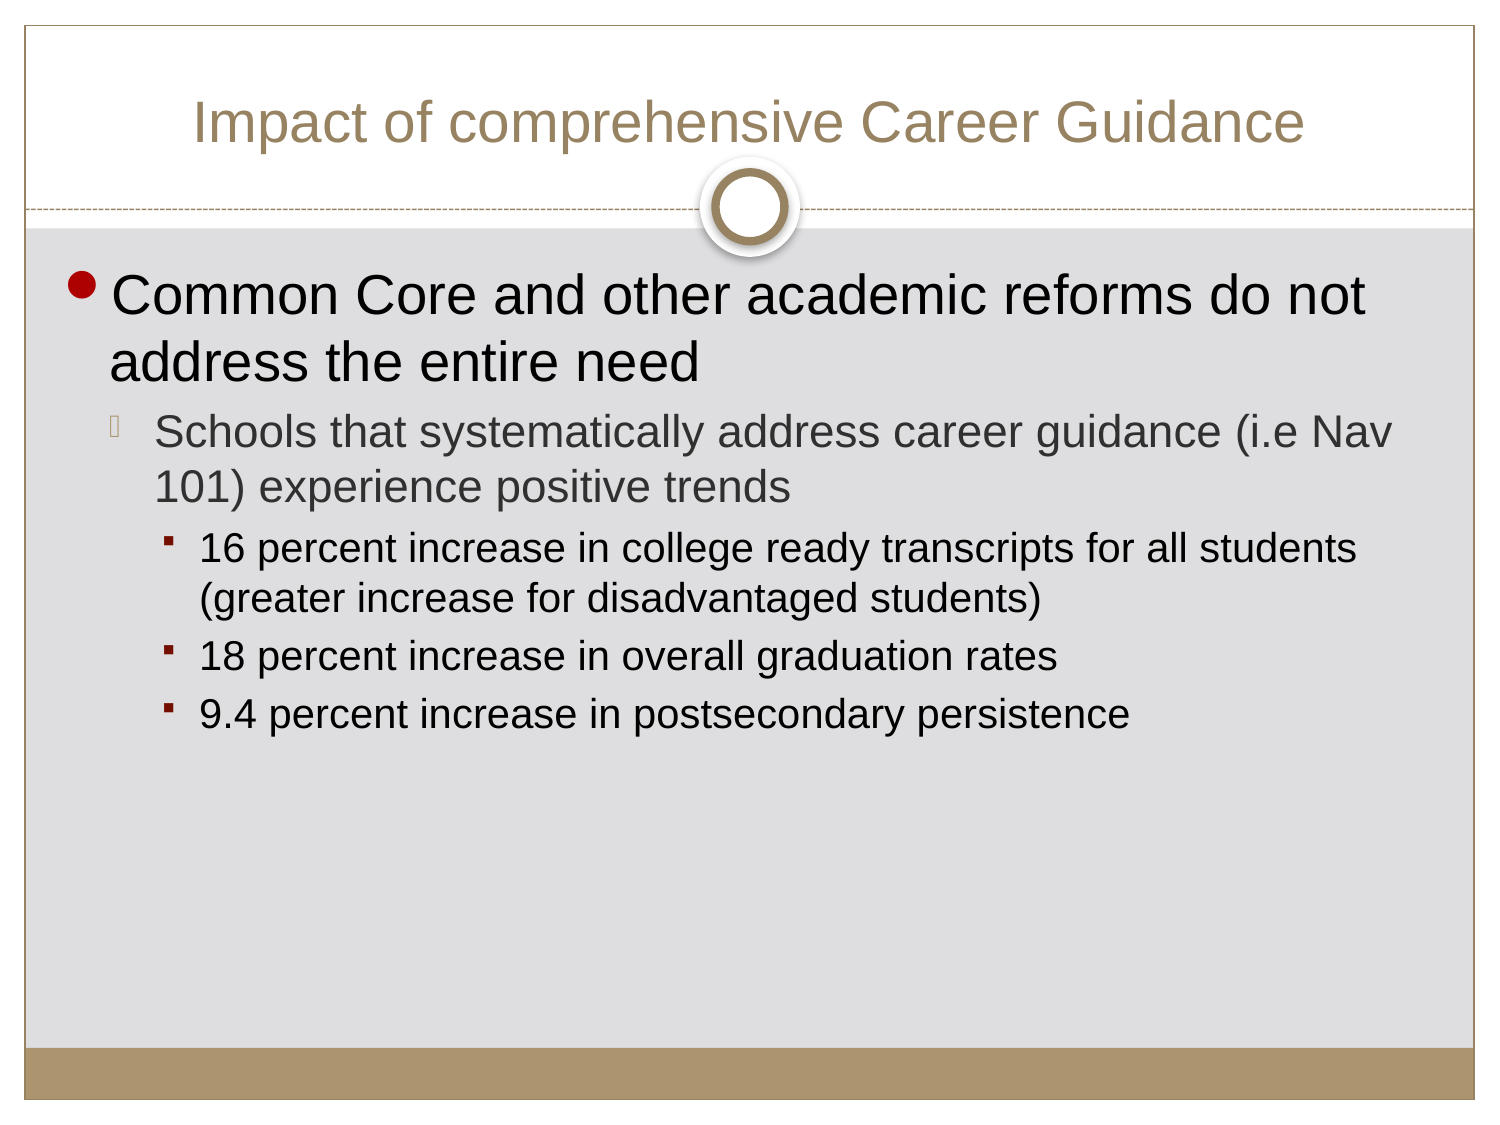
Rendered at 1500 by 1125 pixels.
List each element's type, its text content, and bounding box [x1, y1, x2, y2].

list Common Core and other academic reforms do not address the entire need Schools that systematically address career guidance (i.e Nav 101) experience positive trends 16 percent increase in college ready transcripts for all students (greater increase for disadvantaged students) 18 percent increase in overall graduation rates 9.4 percent increase in postsecondary persistence [49, 250, 1445, 1001]
title Impact of comprehensive Career Guidance [49, 37, 1450, 162]
